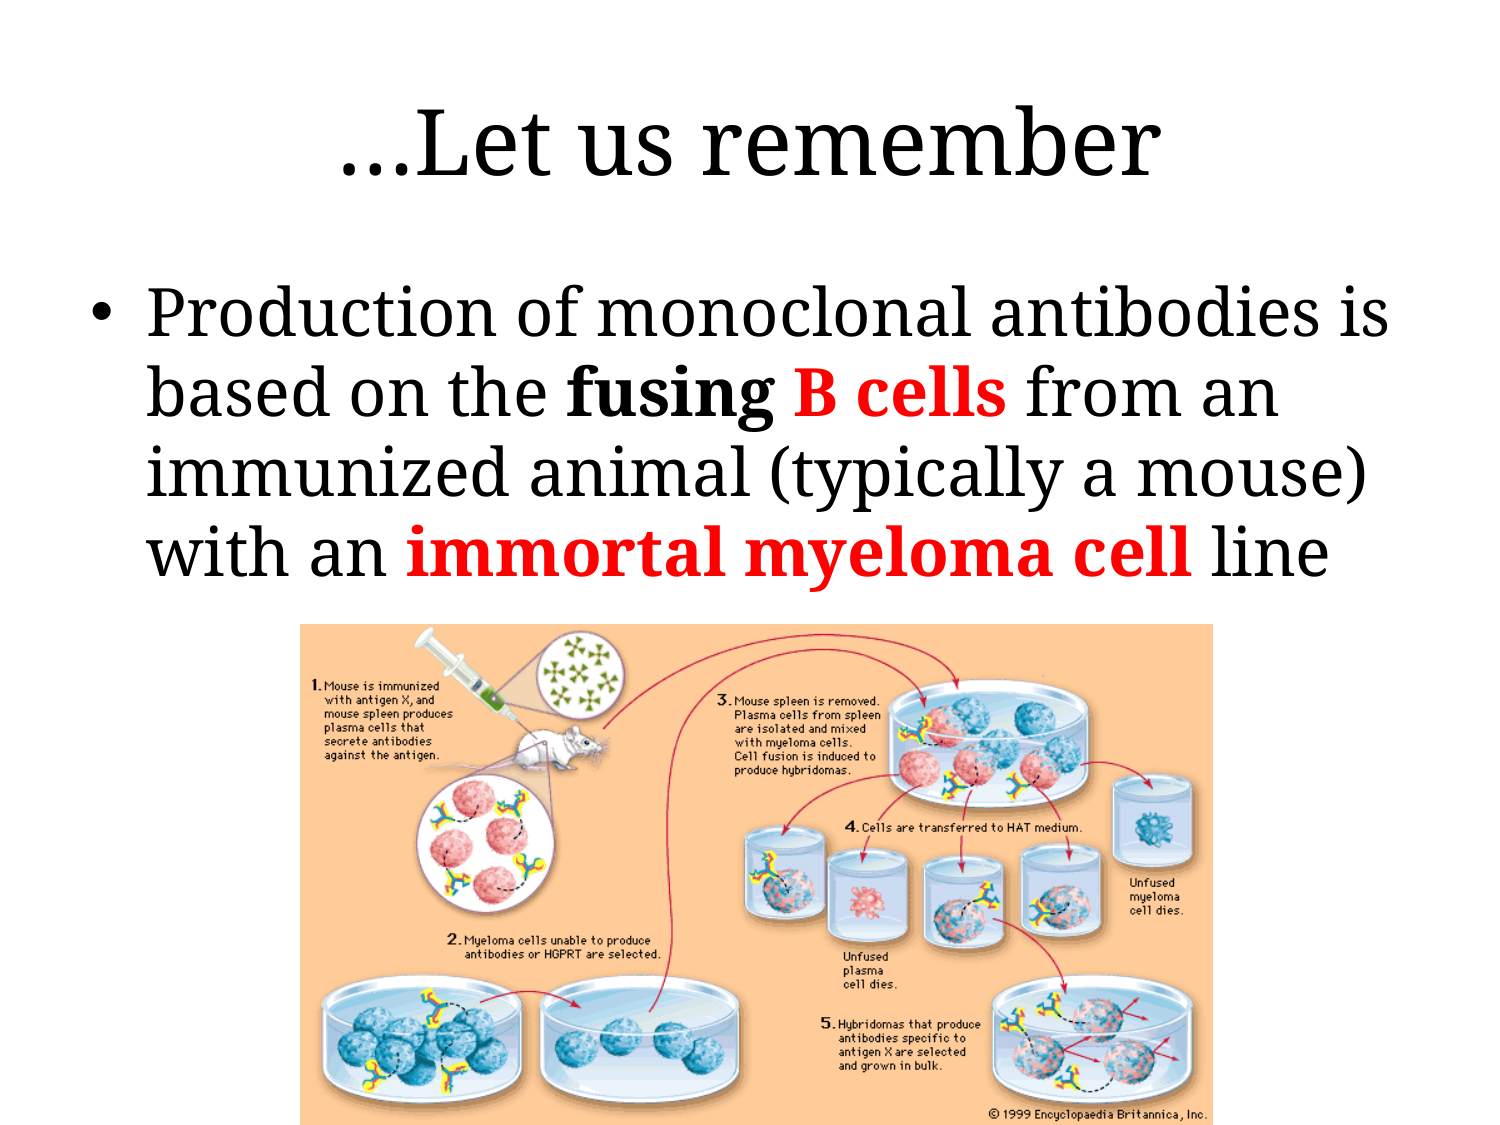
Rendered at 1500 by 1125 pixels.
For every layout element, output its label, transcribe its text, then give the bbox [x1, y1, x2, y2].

title …Let us remember [75, 45, 1425, 233]
list Production of monoclonal antibodies is based on the fusing B cells from an immunized animal (typically a mouse) with an immortal myeloma cell line [75, 262, 1425, 1005]
picture [299, 624, 1213, 1125]
